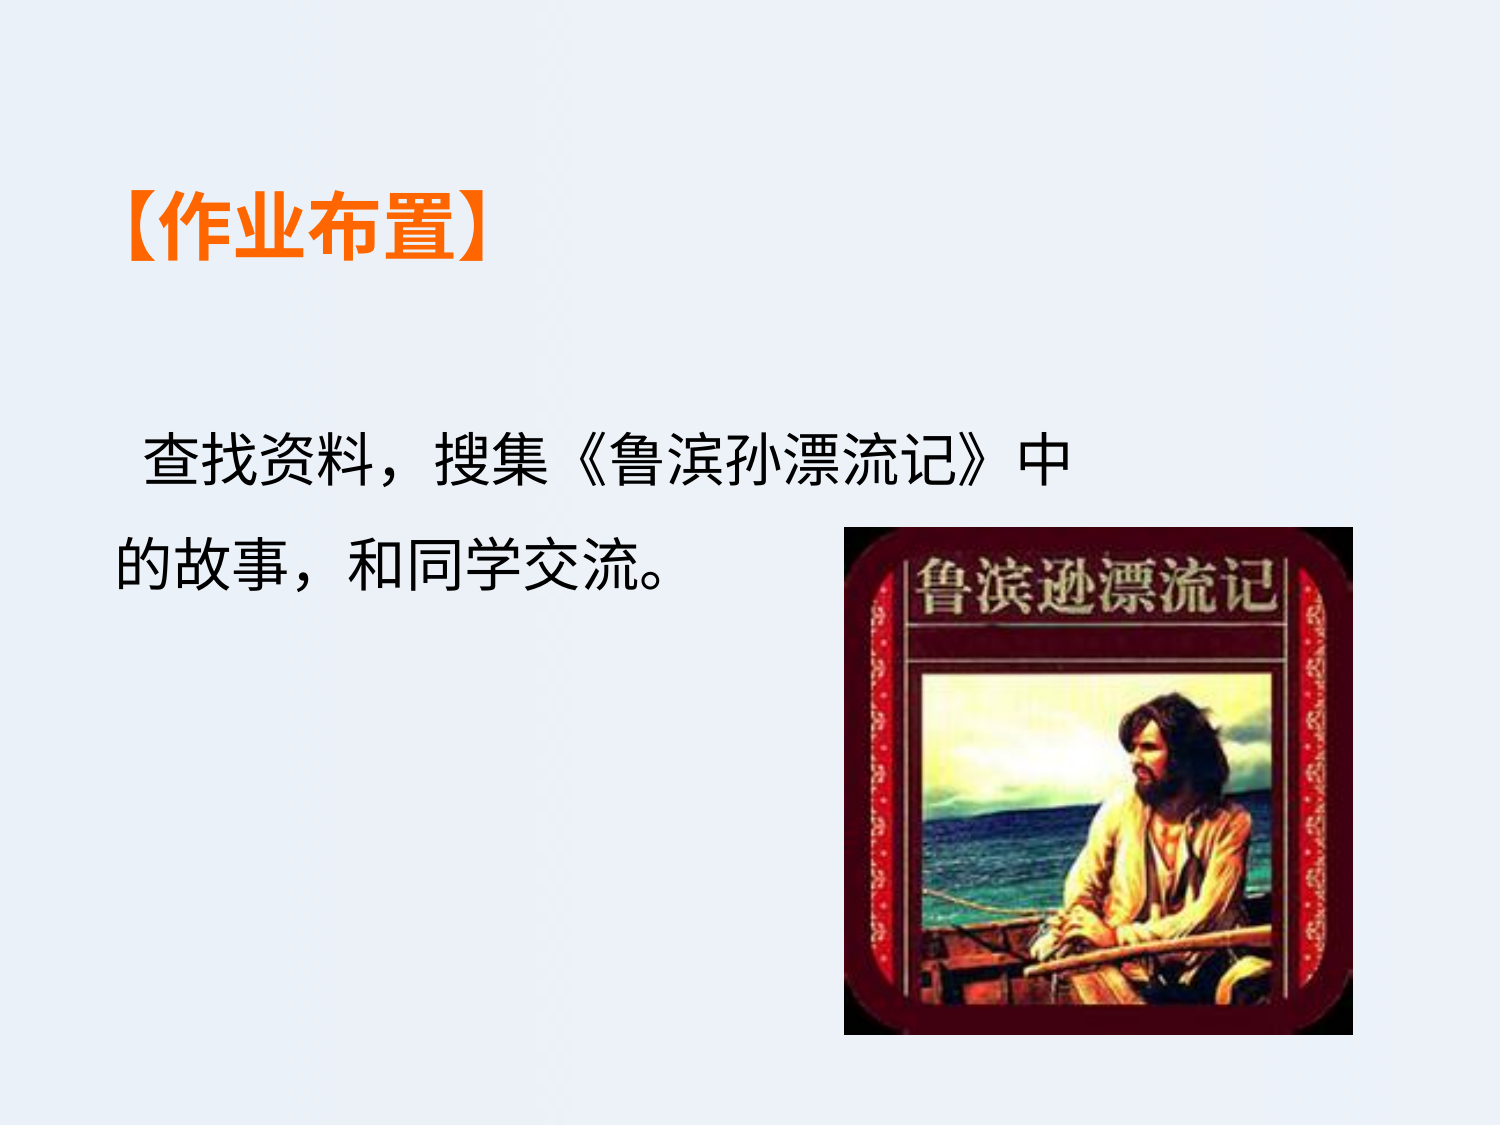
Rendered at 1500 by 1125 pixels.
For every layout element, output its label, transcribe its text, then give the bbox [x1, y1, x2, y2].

picture [0, 0, 1500, 1125]
text_box 查找资料，搜集《鲁滨孙漂流记》中的故事，和同学交流。 [100, 380, 1093, 605]
text_box 【作业布置】 [67, 172, 548, 278]
